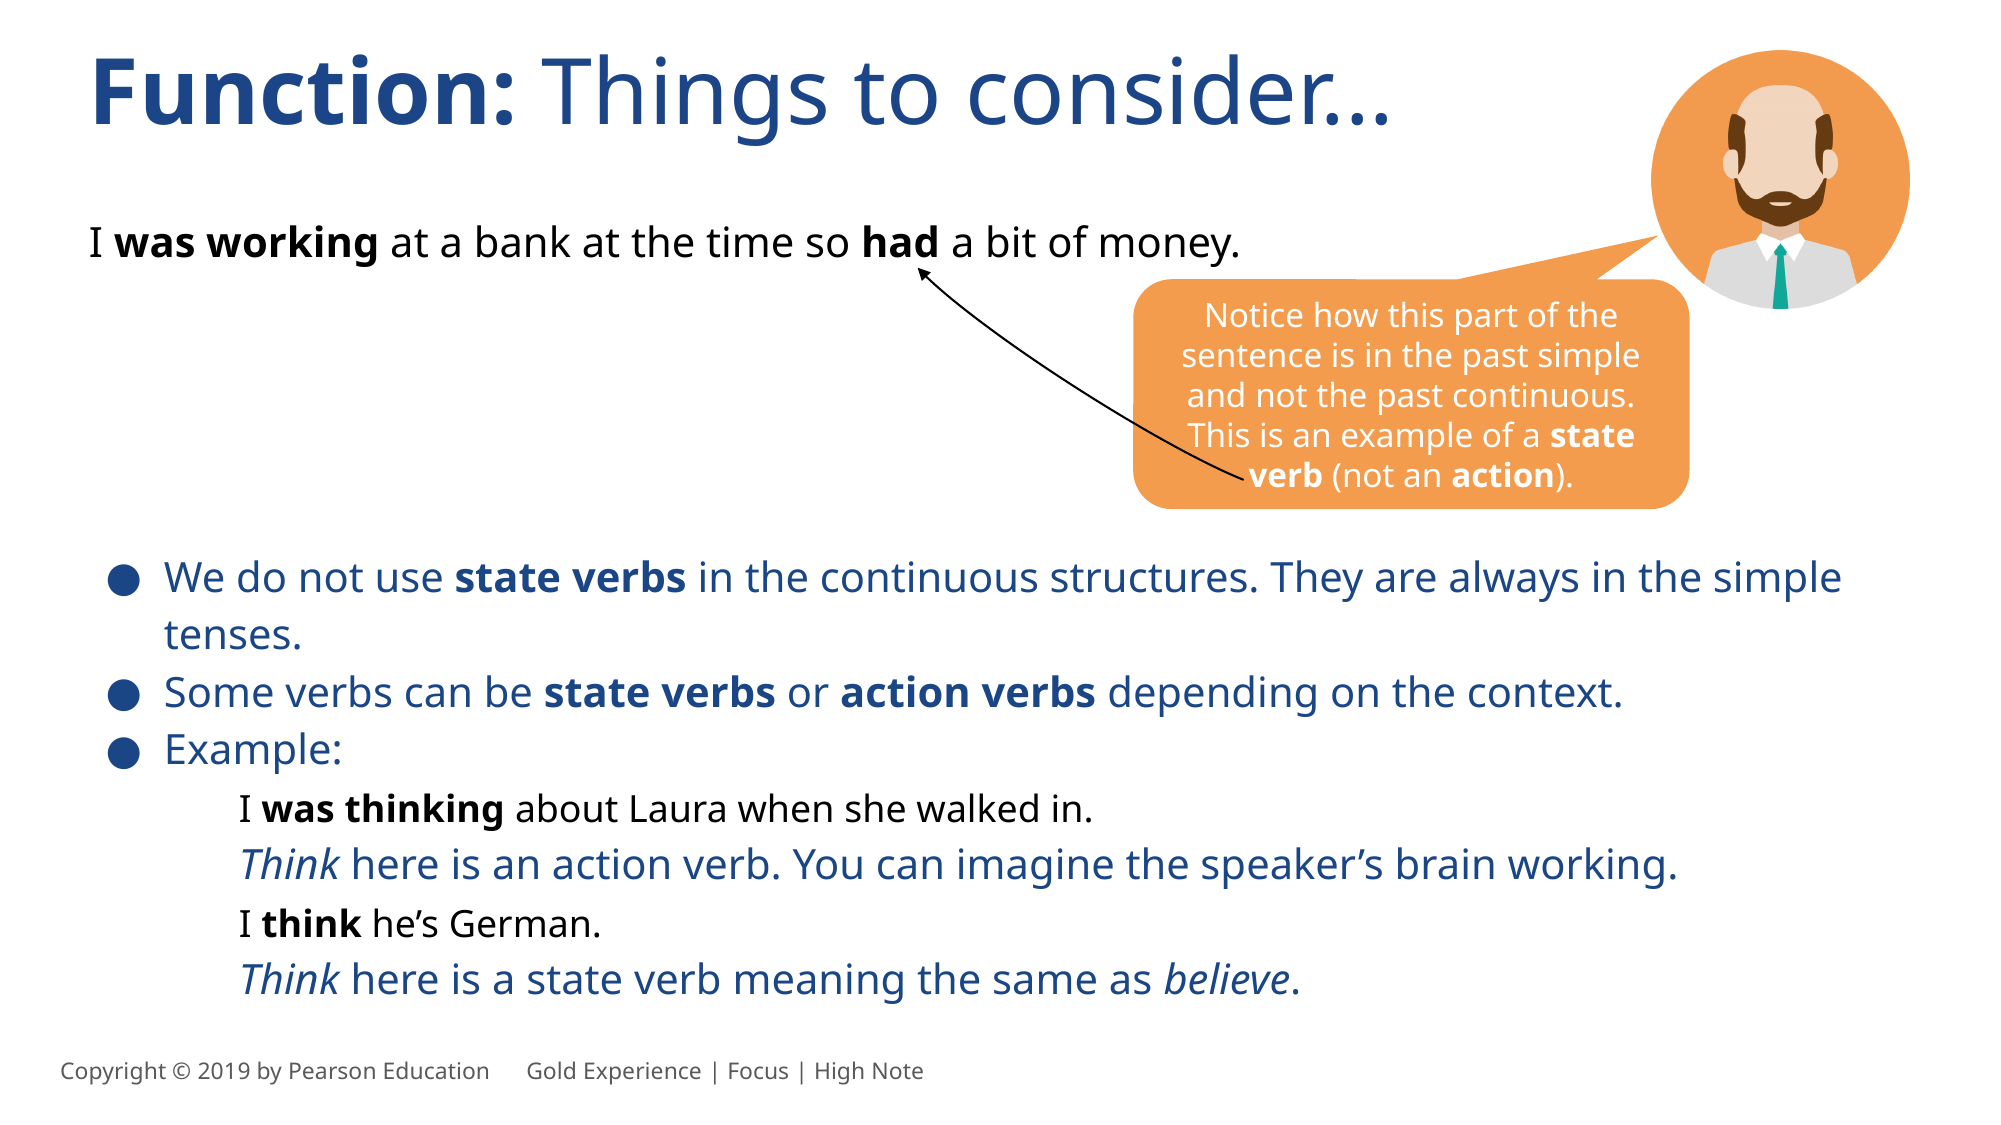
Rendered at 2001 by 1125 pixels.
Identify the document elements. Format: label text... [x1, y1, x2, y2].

footer Copyright © 2019 by Pearson Education Gold Experience | Focus | High Note [45, 1040, 1084, 1101]
text_box Function: Things to consider... [73, 37, 1948, 253]
text_box Notice how this part of the sentence is in the past simple and not the past continuous. This is an example of a state verb (not an action). [1133, 238, 1690, 510]
text_box [917, 267, 1244, 480]
picture [1650, 50, 1910, 310]
text_box We do not use state verbs in the continuous structures. They are always in the simple tenses. Some verbs can be state verbs or action verbs depending on the context. Example: I was thinking about Laura when she walked in. Think here is an action verb. You can imagine the speaker’s brain working. I think he’s German. Think here is a state verb meaning the same as believe. [73, 535, 1867, 1017]
text_box I was working at a bank at the time so had a bit of money. [73, 208, 1300, 325]
